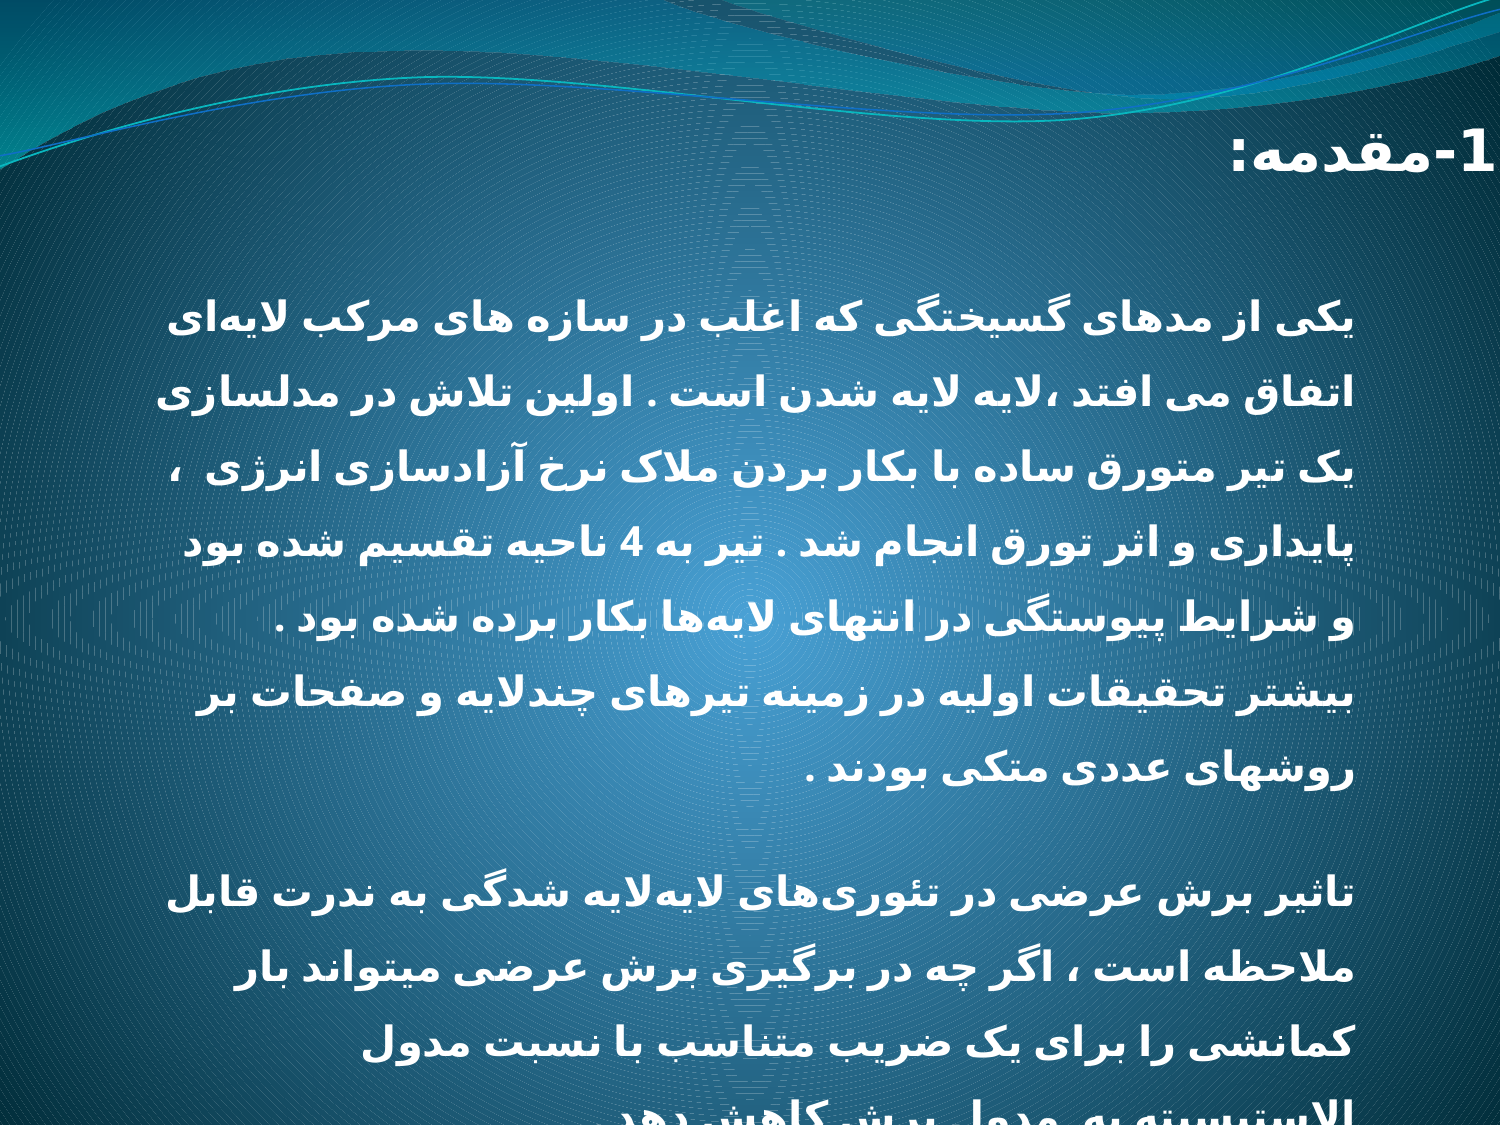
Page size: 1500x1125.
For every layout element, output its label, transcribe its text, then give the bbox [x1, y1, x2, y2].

text_box 1-مقدمه: [1211, 105, 1500, 191]
text_box یکی از مدهای گسیختگی که اغلب در سازه های مرکب لایه‌ای اتفاق می افتد ،لایه لایه شدن است . اولین تلاش در مدلسازی یک تیر متورق ساده با بکار بردن ملاک نرخ آزادسازی انرژی ، پایداری و اثر تورق انجام شد . تیر به 4 ناحیه تقسیم شده بود و شرایط پیوستگی در انتهای لایه‌‌ها بکار برده شده بود . بیشتر تحقیقات اولیه در زمینه تیرهای چندلایه‌ و صفحات بر روشهای عددی متکی بودند . تاثیر برش عرضی در تئوری‌های لایه‌لایه شدگی به ندرت قابل ملاحظه است ، اگر چه در برگیری برش عرضی میتواند بار کمانشی را برای یک ضریب متناسب با نسبت مدول الاستیسيته به مدول برش کاهش دهد . [140, 257, 1371, 1125]
